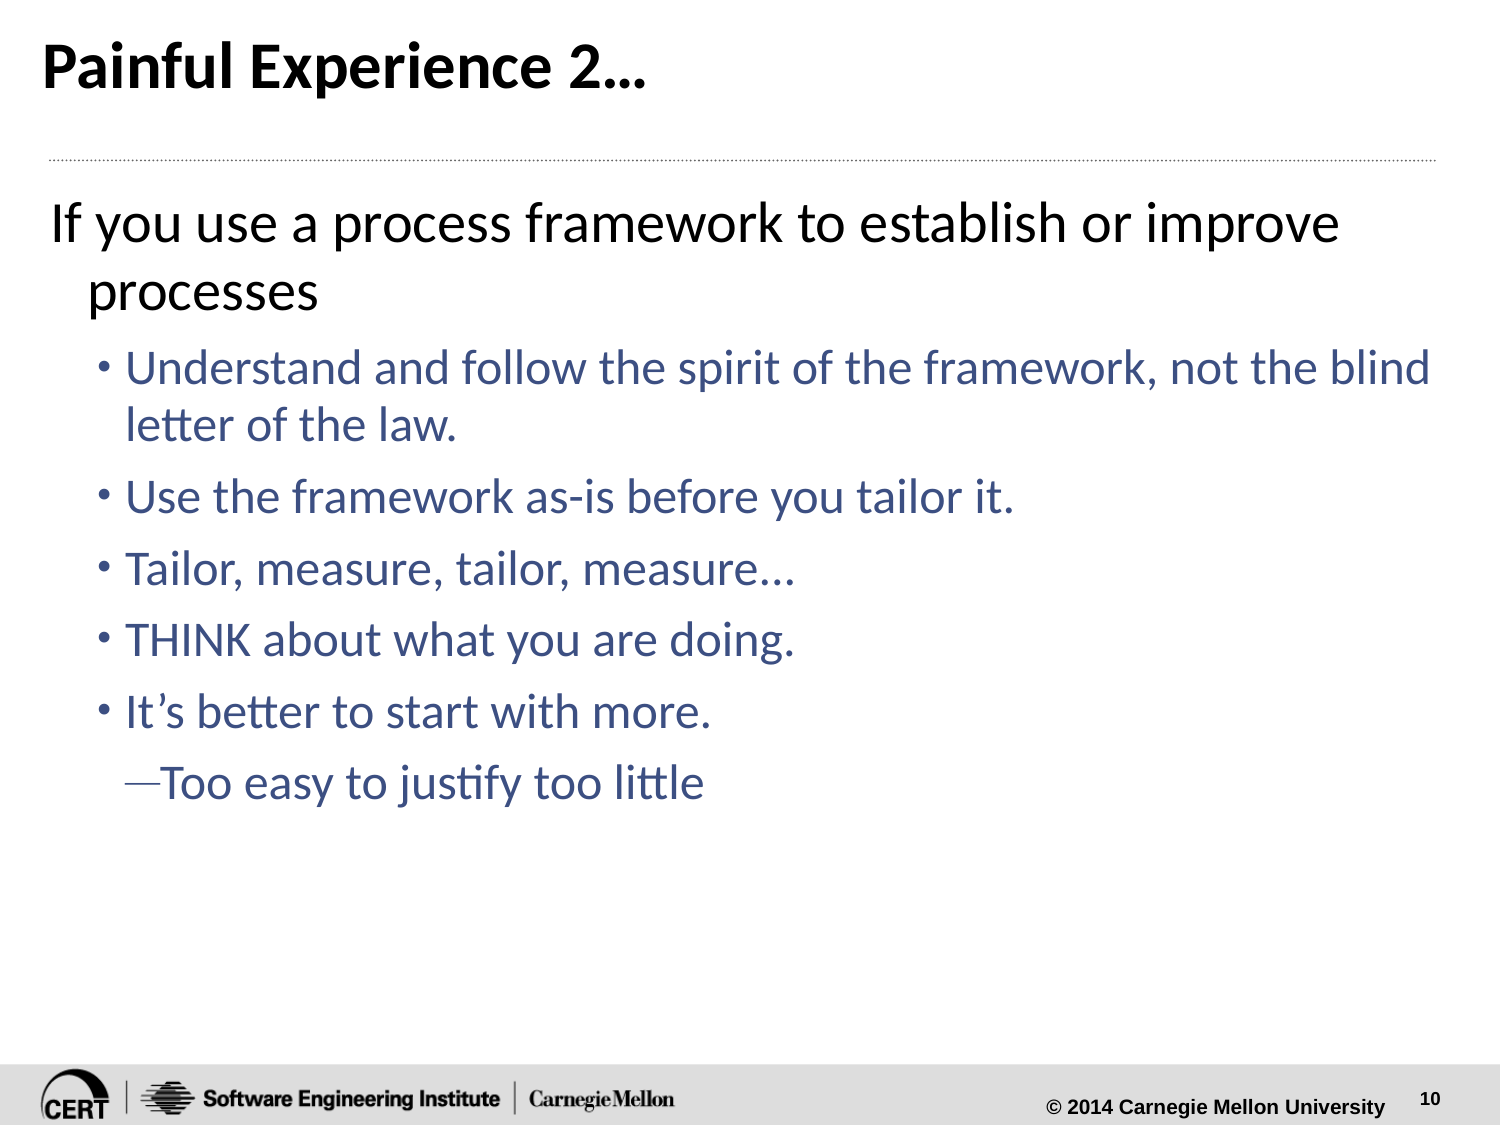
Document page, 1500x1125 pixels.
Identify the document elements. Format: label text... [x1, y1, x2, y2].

picture [24, 1065, 688, 1125]
title Painful Experience 2… [42, 37, 1434, 155]
list If you use a process framework to establish or improve processes Understand and follow the spirit of the framework, not the blind letter of the law. Use the framework as-is before you tailor it. Tailor, measure, tailor, measure... THINK about what you are doing. It’s better to start with more. Too easy to justify too little [49, 187, 1438, 1001]
